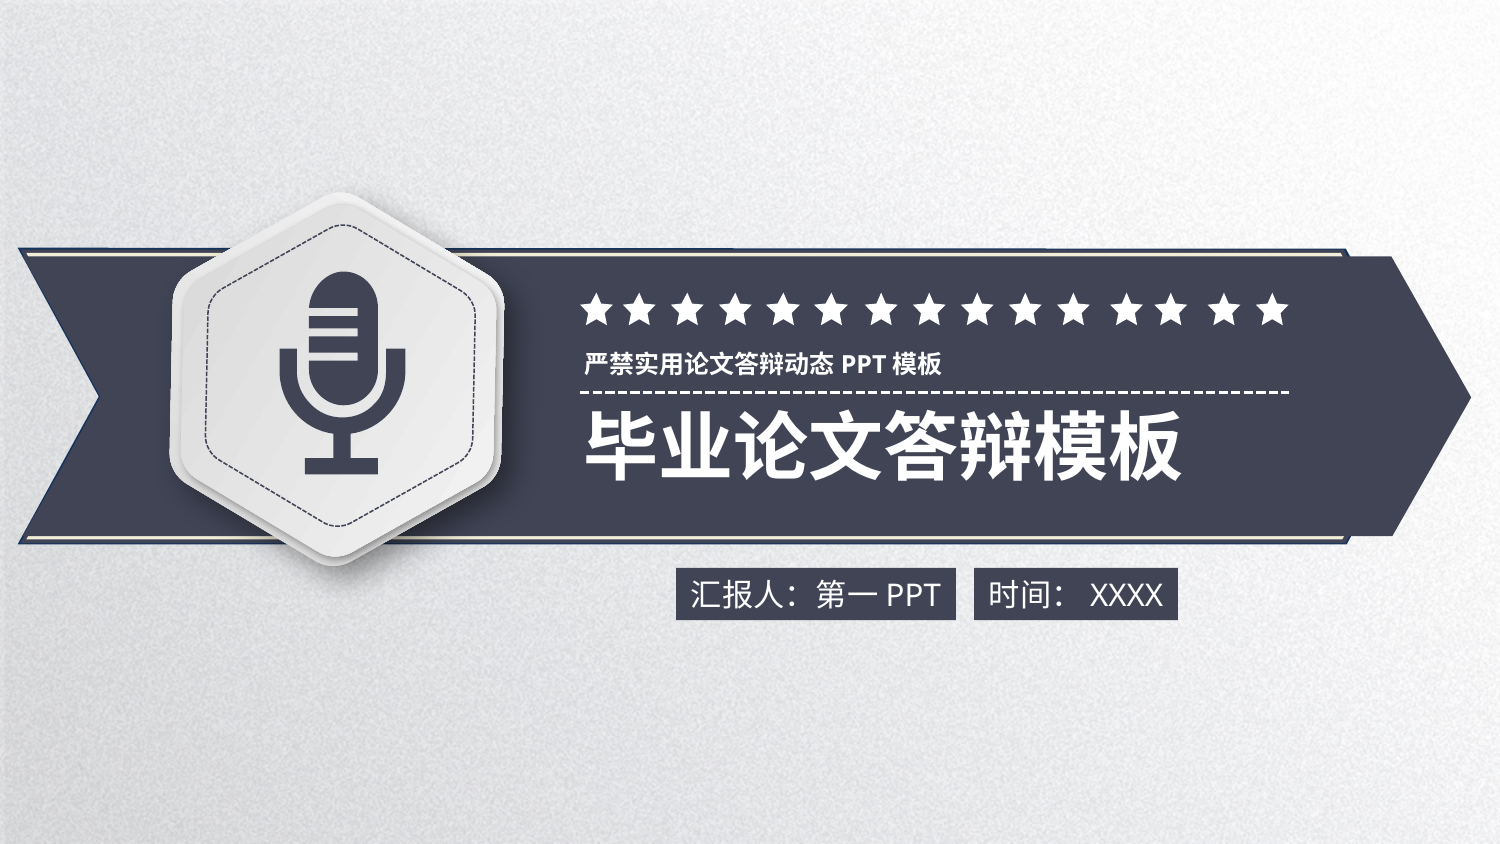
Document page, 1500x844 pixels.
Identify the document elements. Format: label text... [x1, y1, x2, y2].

text_box [580, 292, 613, 326]
text_box [1207, 292, 1241, 326]
text_box [1008, 292, 1042, 326]
text_box 添加标题 [523, 256, 529, 537]
text_box [526, 537, 1349, 544]
text_box [765, 292, 800, 326]
text_box [1255, 292, 1289, 326]
text_box [1056, 292, 1090, 326]
text_box [26, 252, 146, 256]
text_box [622, 292, 656, 326]
text_box [864, 292, 898, 326]
text_box [20, 249, 146, 256]
text_box 时间：XXXX [974, 567, 1178, 621]
text_box 毕业论文答辩模板 [569, 392, 1308, 498]
text_box [1154, 292, 1188, 326]
text_box [670, 292, 704, 326]
text_box 汇报人：第一PPT [676, 567, 956, 621]
text_box [526, 252, 1343, 256]
text_box [912, 292, 946, 326]
text_box [22, 256, 146, 537]
text_box [813, 292, 848, 326]
text_box [1110, 292, 1144, 326]
text_box 严禁实用论文答辩动态PPT模板 [584, 348, 1289, 379]
text_box [20, 537, 146, 544]
picture [0, 0, 1500, 844]
text_box [718, 292, 752, 326]
text_box [960, 292, 994, 326]
text_box [526, 249, 1348, 256]
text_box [151, 211, 523, 547]
text_box [526, 256, 1472, 537]
